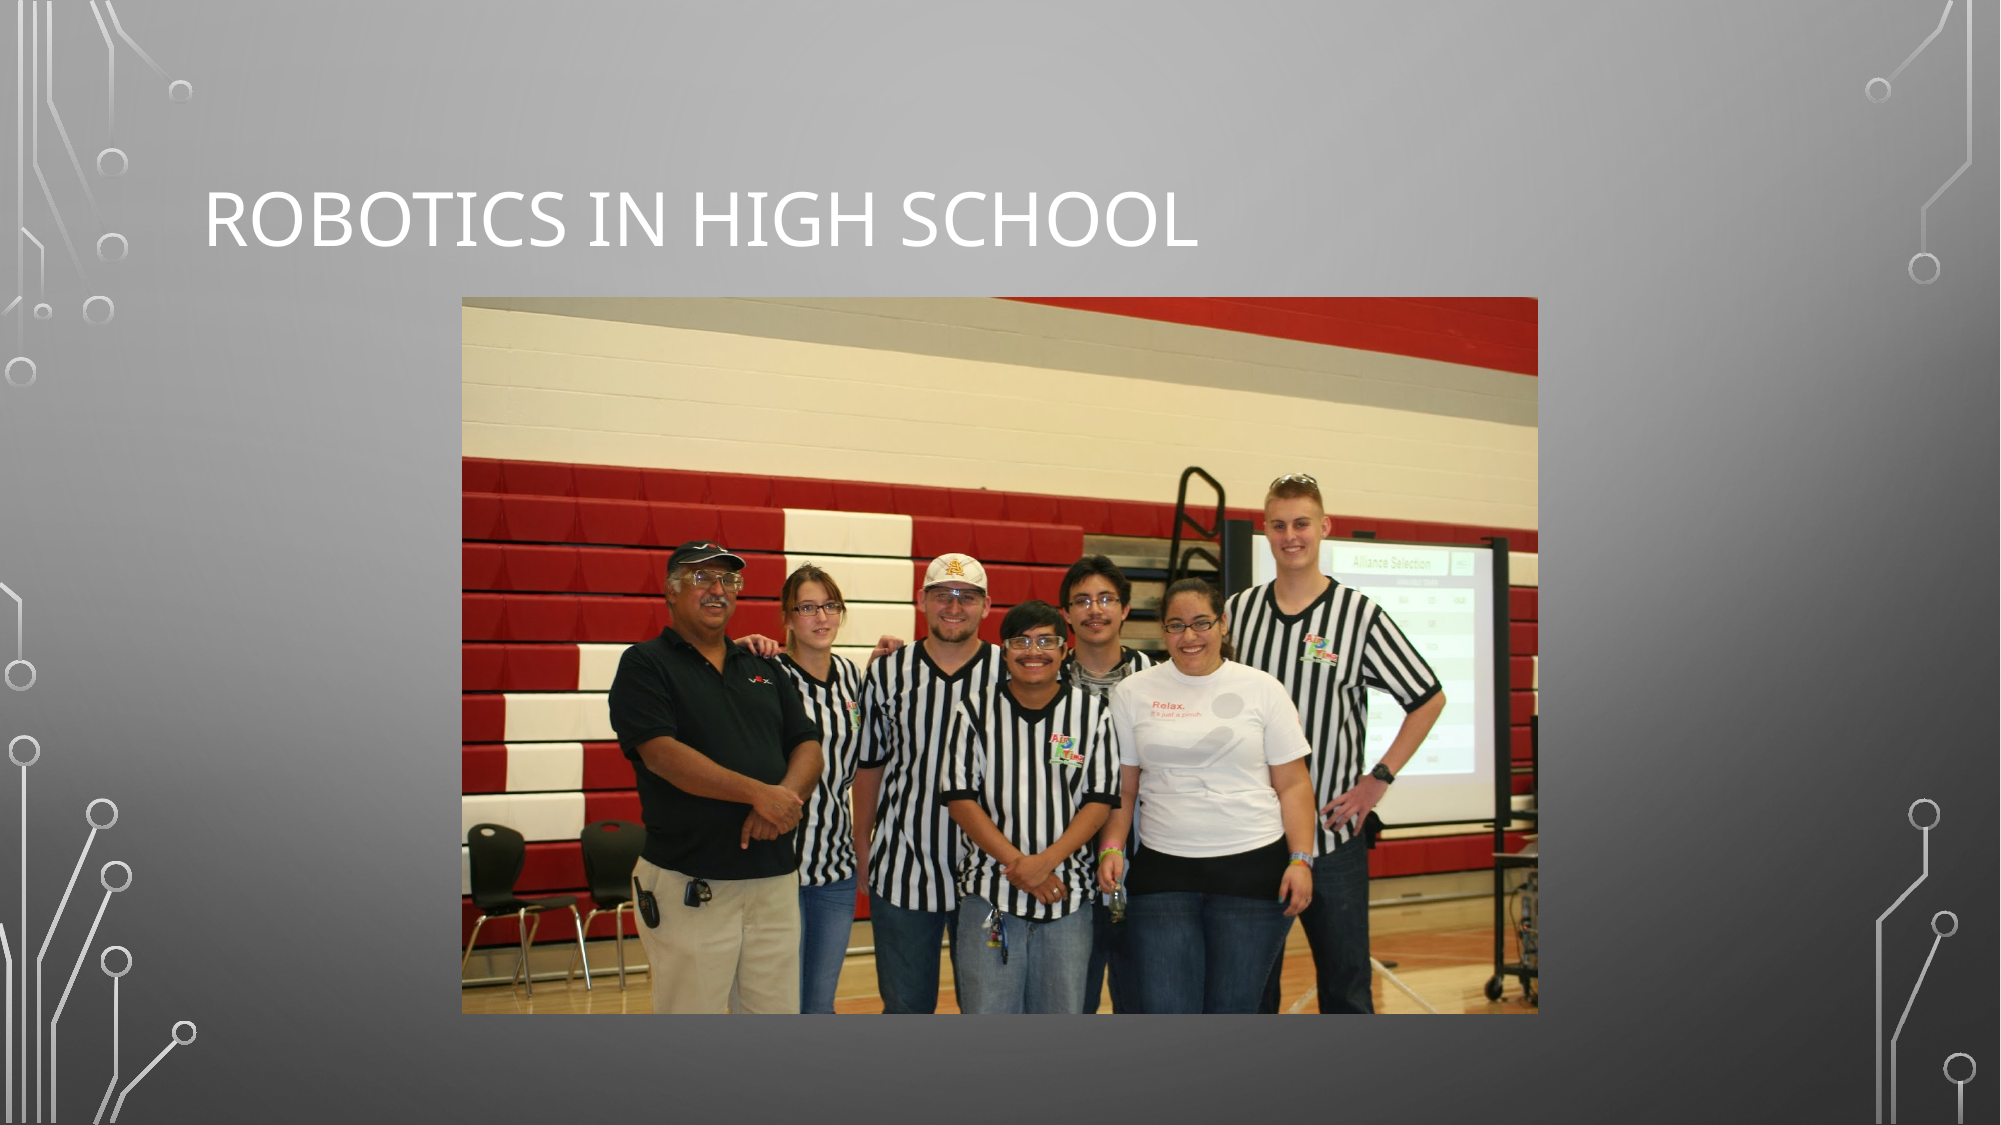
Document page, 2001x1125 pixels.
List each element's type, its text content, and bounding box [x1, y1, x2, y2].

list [462, 297, 1538, 1015]
title Robotics In High School [187, 101, 1813, 344]
